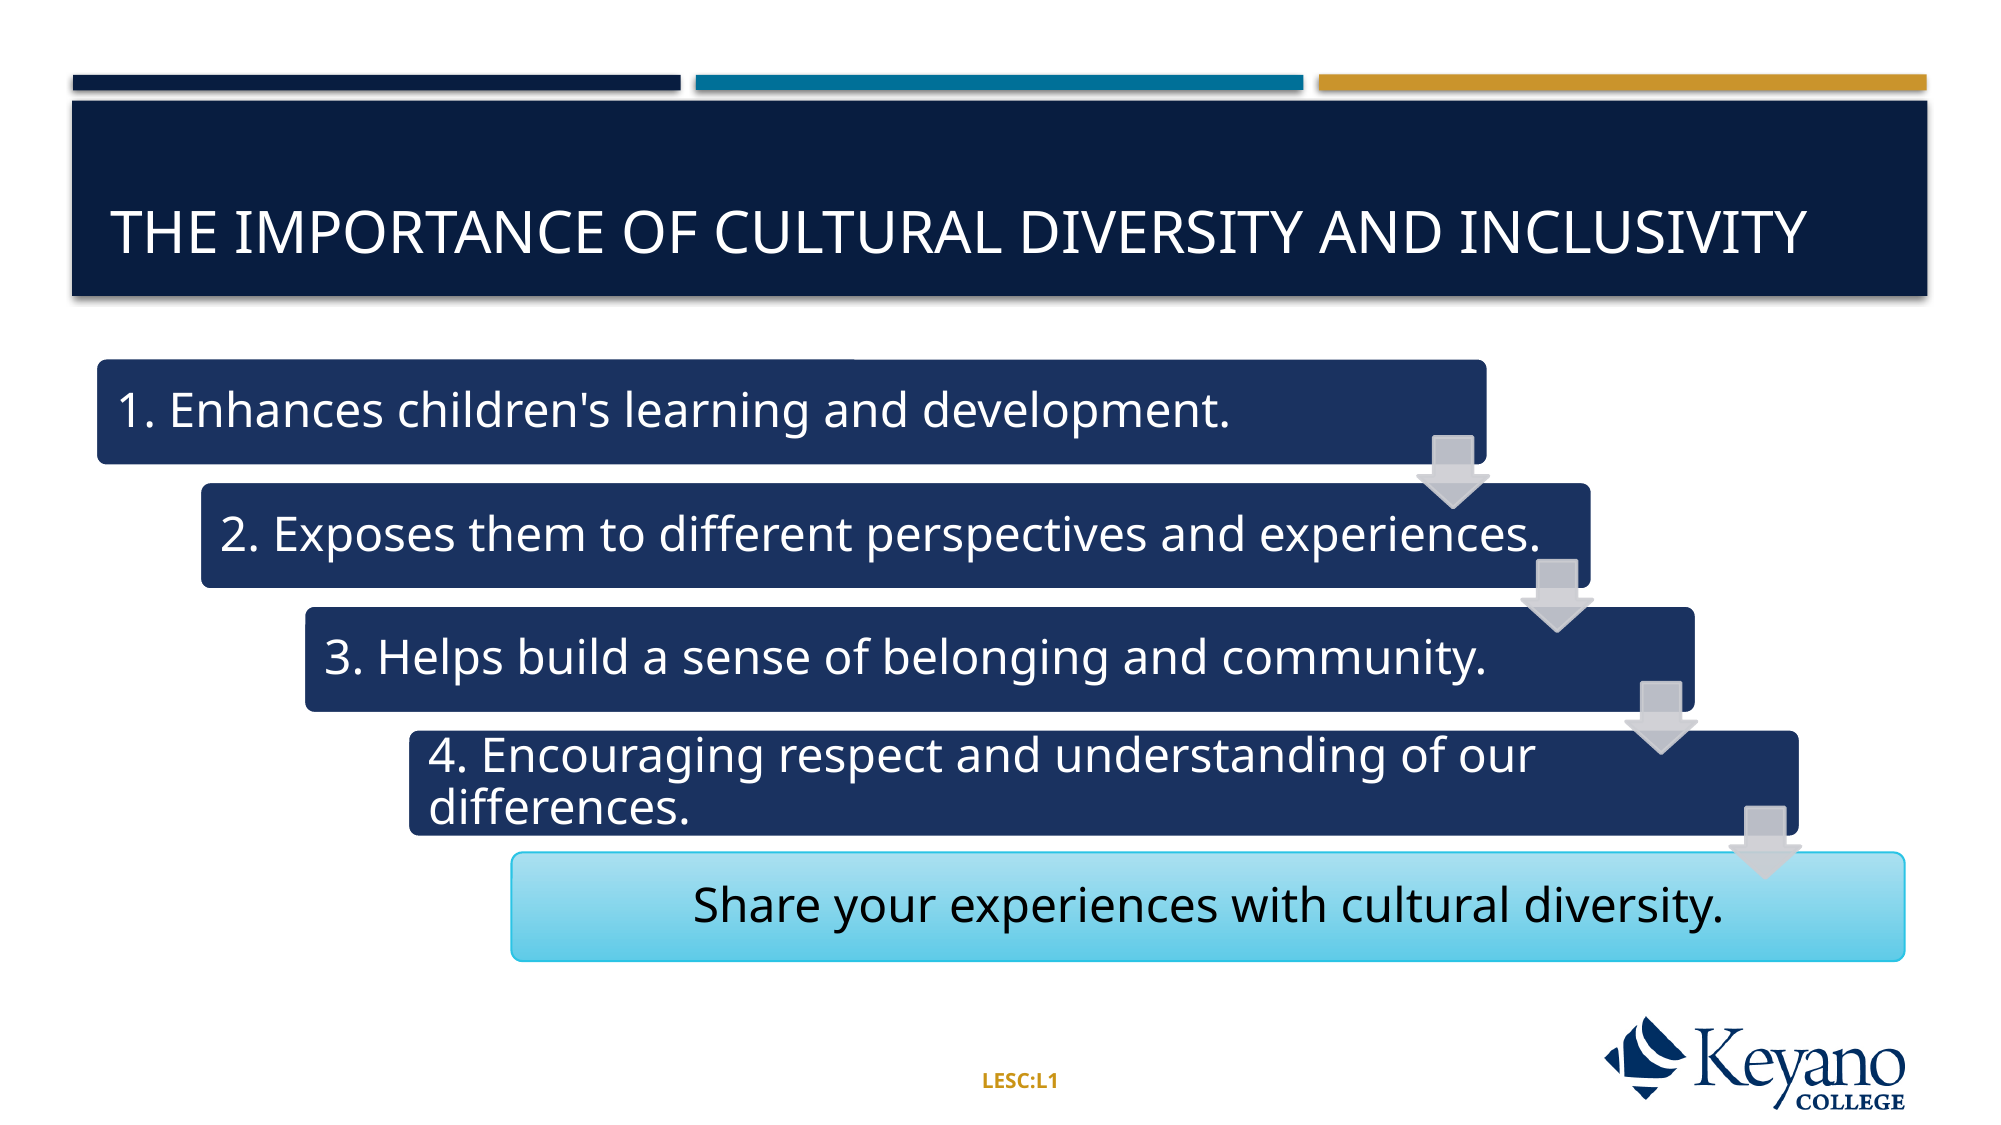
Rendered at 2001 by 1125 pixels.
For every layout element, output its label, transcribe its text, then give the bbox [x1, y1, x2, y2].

title The importance of cultural diversity and inclusivity [95, 123, 1905, 274]
picture [1604, 1016, 1905, 1110]
footer LESC:L1 [800, 1050, 1241, 1110]
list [94, 357, 1906, 962]
